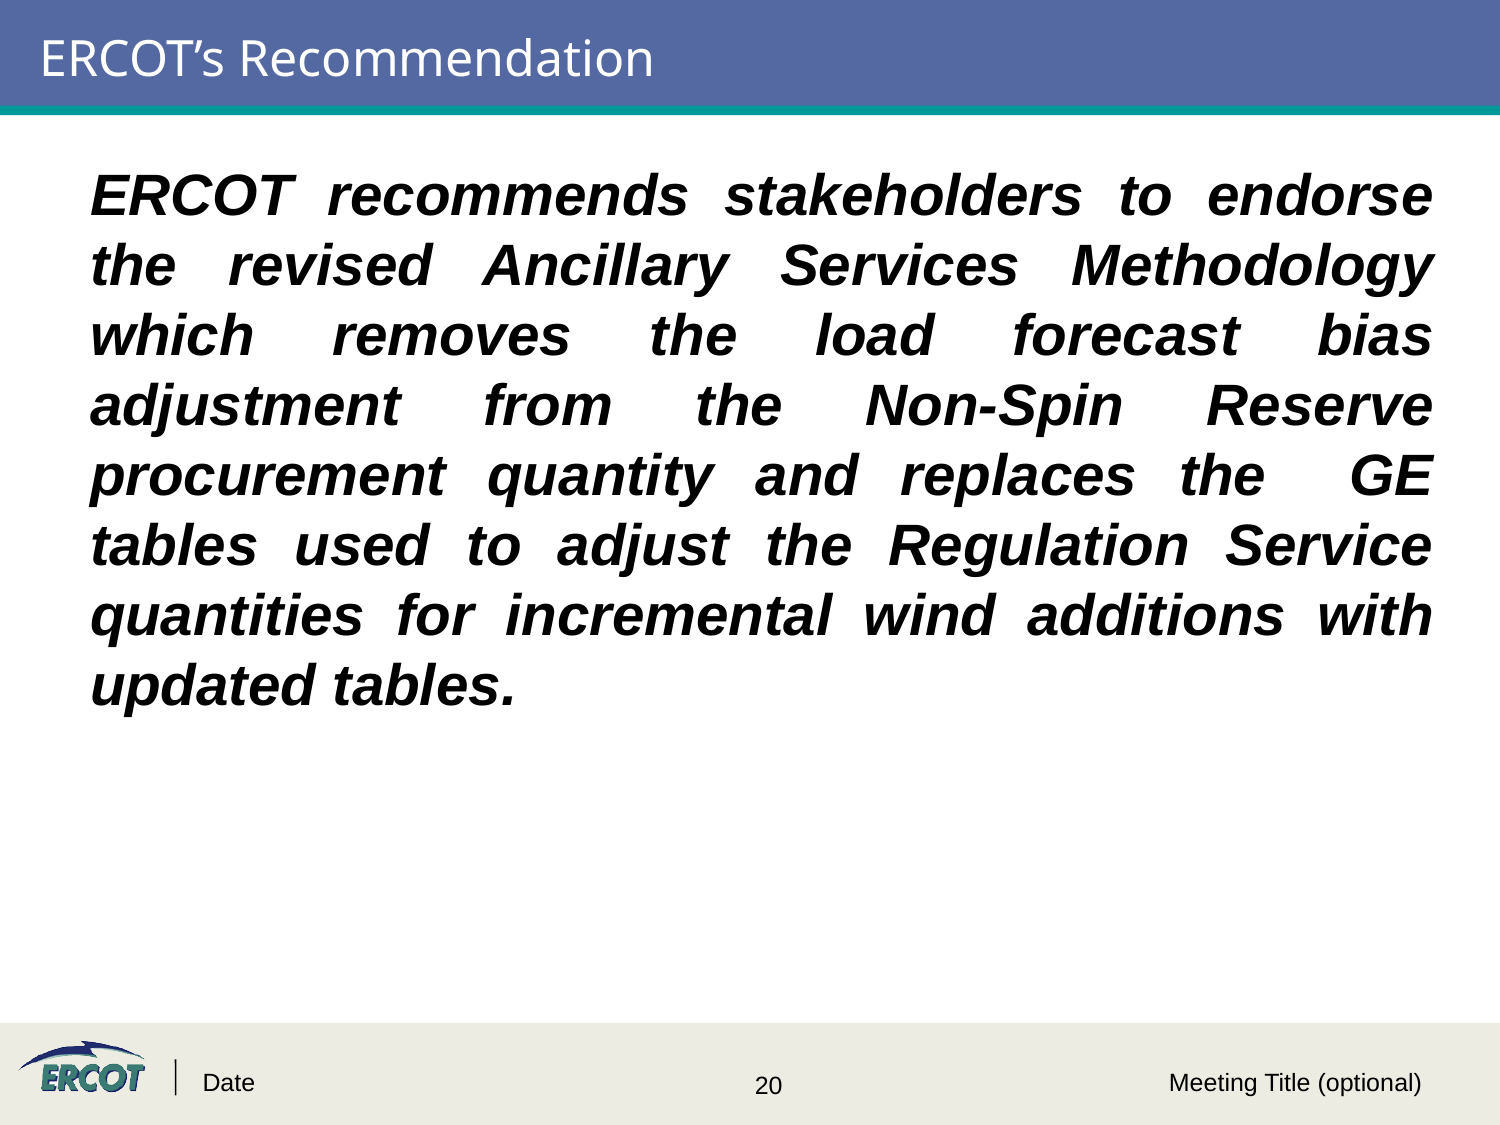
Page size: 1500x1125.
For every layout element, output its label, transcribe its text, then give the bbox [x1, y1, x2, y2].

list ERCOT recommends stakeholders to endorse the revised Ancillary Services Methodology which removes the load forecast bias adjustment from the Non-Spin Reserve procurement quantity and replaces the GE tables used to adjust the Regulation Service quantities for incremental wind additions with updated tables. [75, 149, 1450, 950]
title ERCOT’s Recommendation [24, 0, 1450, 113]
picture [10, 1031, 151, 1111]
slide_number Date [187, 1059, 538, 1125]
footer Meeting Title (optional) [1025, 1059, 1438, 1125]
